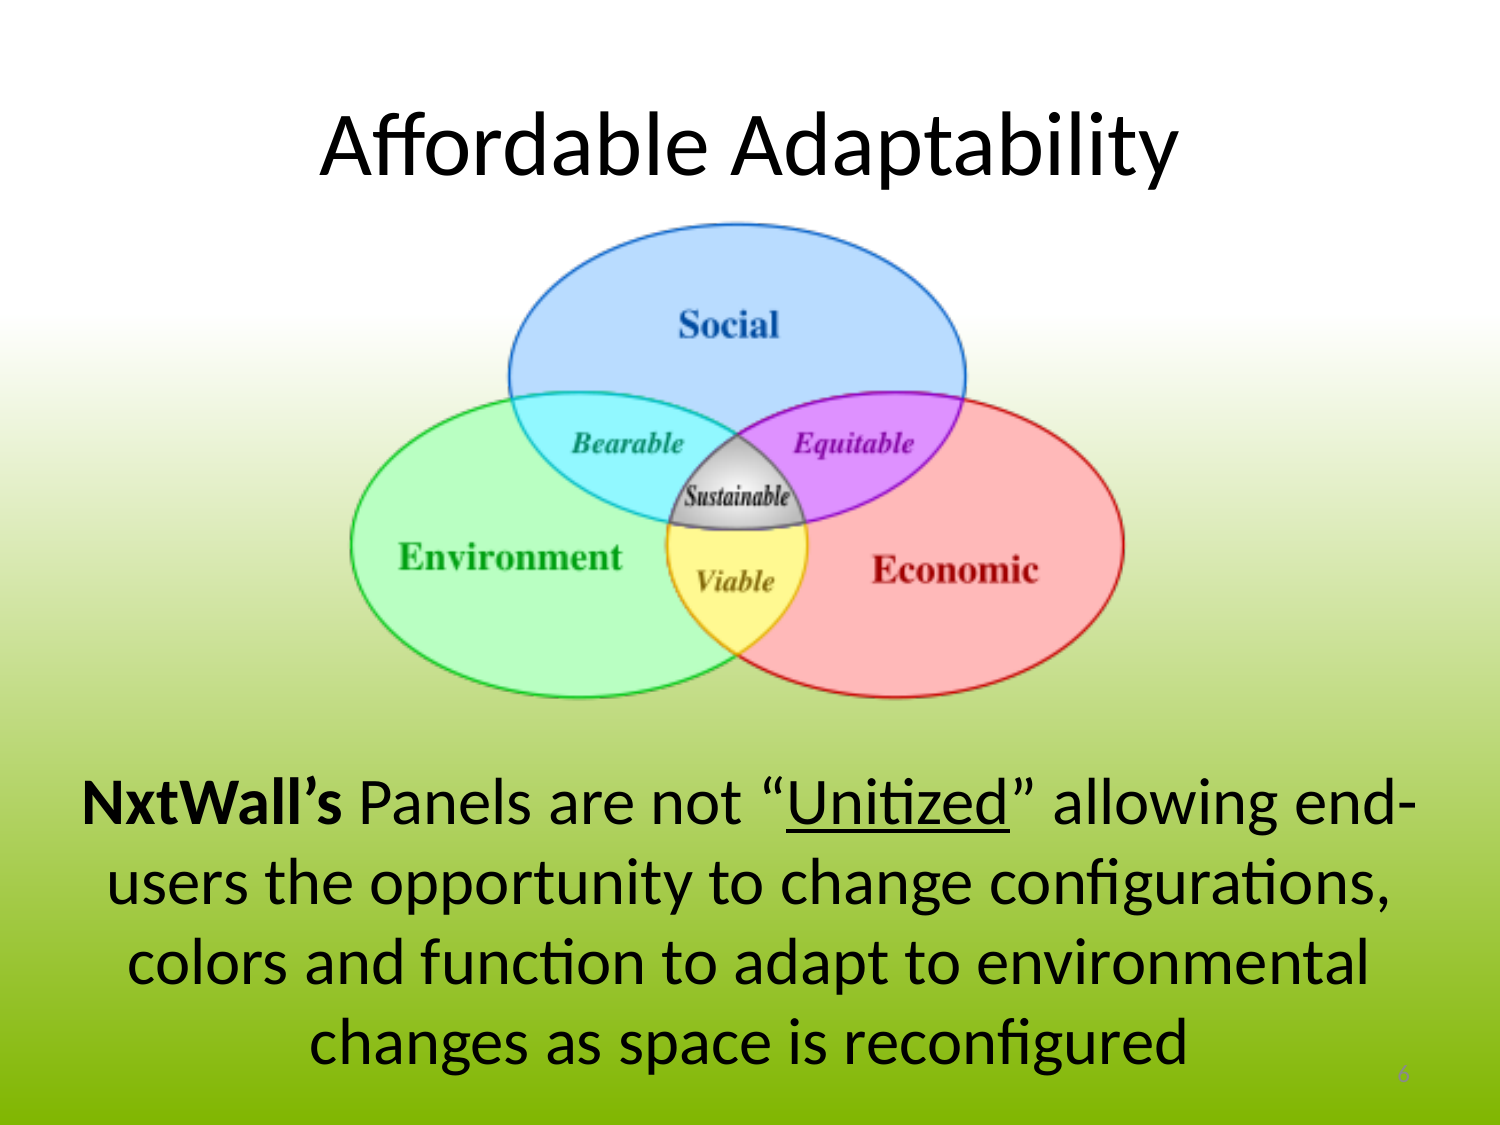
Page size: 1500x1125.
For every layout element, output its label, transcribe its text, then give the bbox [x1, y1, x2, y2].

picture [337, 160, 1139, 763]
list NxtWall’s Panels are not “Unitized” allowing end- users the opportunity to change configurations, colors and function to adapt to environmental changes as space is reconfigured [62, 750, 1438, 1113]
title Affordable Adaptability [75, 45, 1425, 233]
slide_number 6 [1074, 1042, 1425, 1103]
